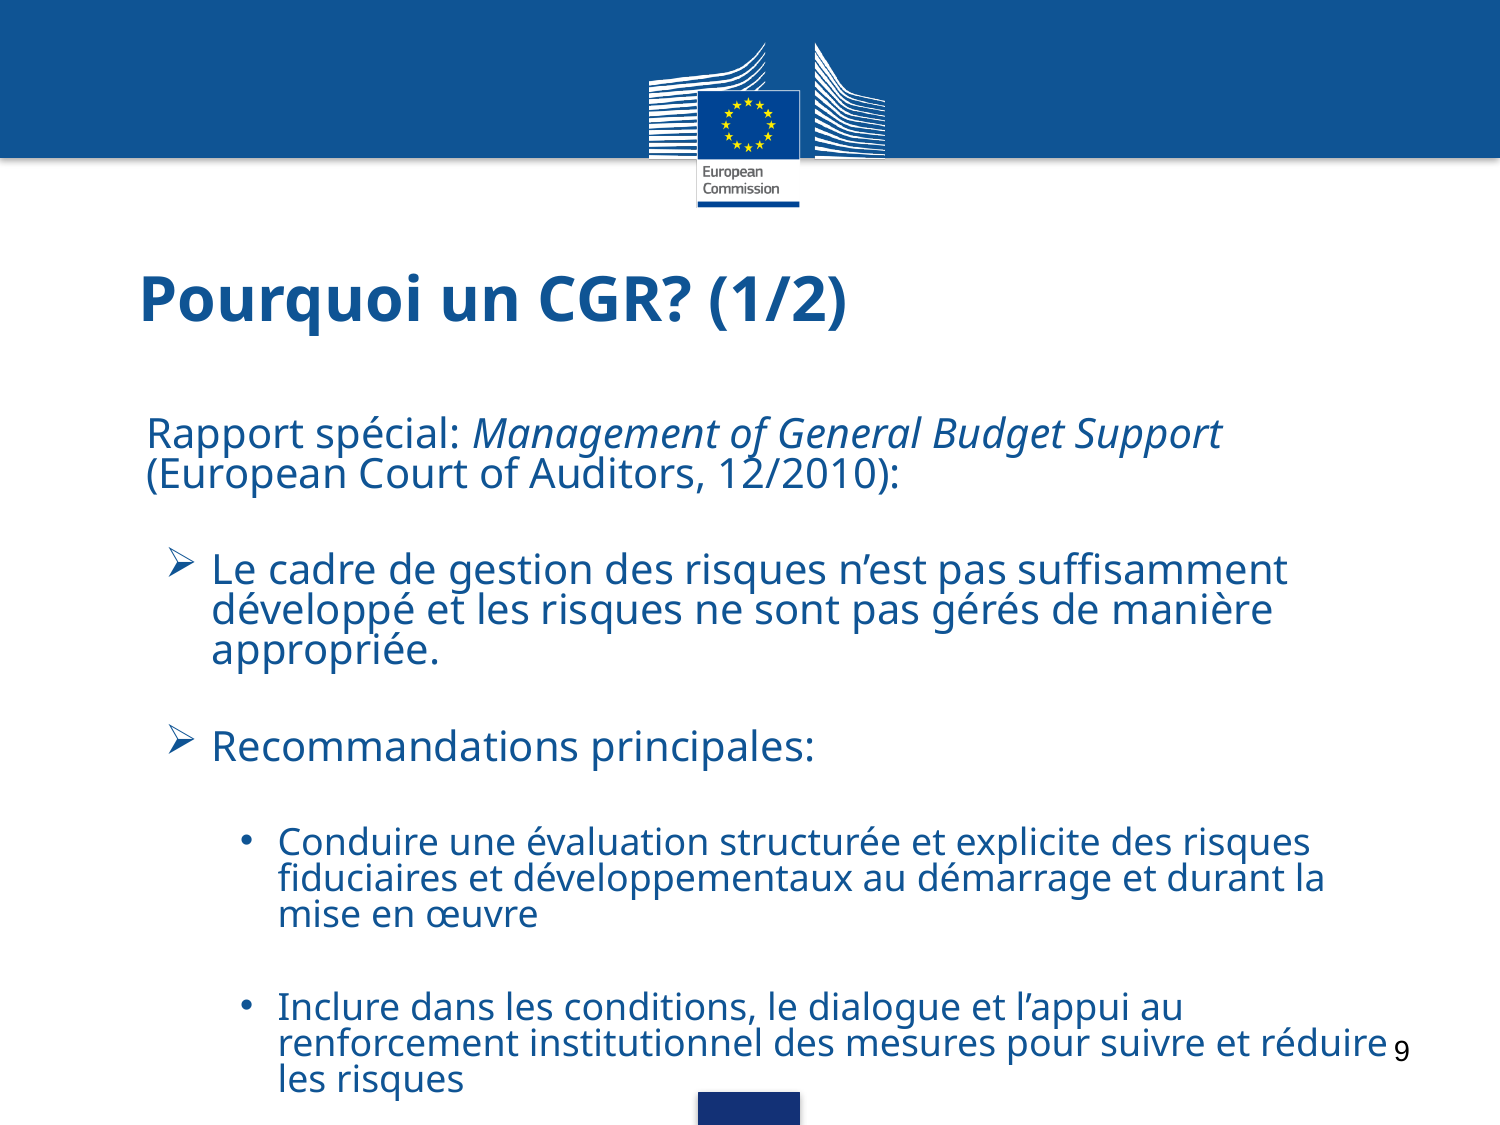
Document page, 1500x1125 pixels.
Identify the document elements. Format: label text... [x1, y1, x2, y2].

picture [649, 42, 885, 208]
list Rapport spécial: Management of General Budget Support (European Court of Auditors, 12/2010): Le cadre de gestion des risques n’est pas suffisamment développé et les risques ne sont pas gérés de manière appropriée. Recommandations principales: Conduire une évaluation structurée et explicite des risques fiduciaires et développementaux au démarrage et durant la mise en œuvre Inclure dans les conditions, le dialogue et l’appui au renforcement institutionnel des mesures pour suivre et réduire les risques [74, 408, 1426, 988]
title Pourquoi un CGR? (1/2) [64, 219, 1416, 374]
slide_number 9 [1074, 1024, 1426, 1103]
